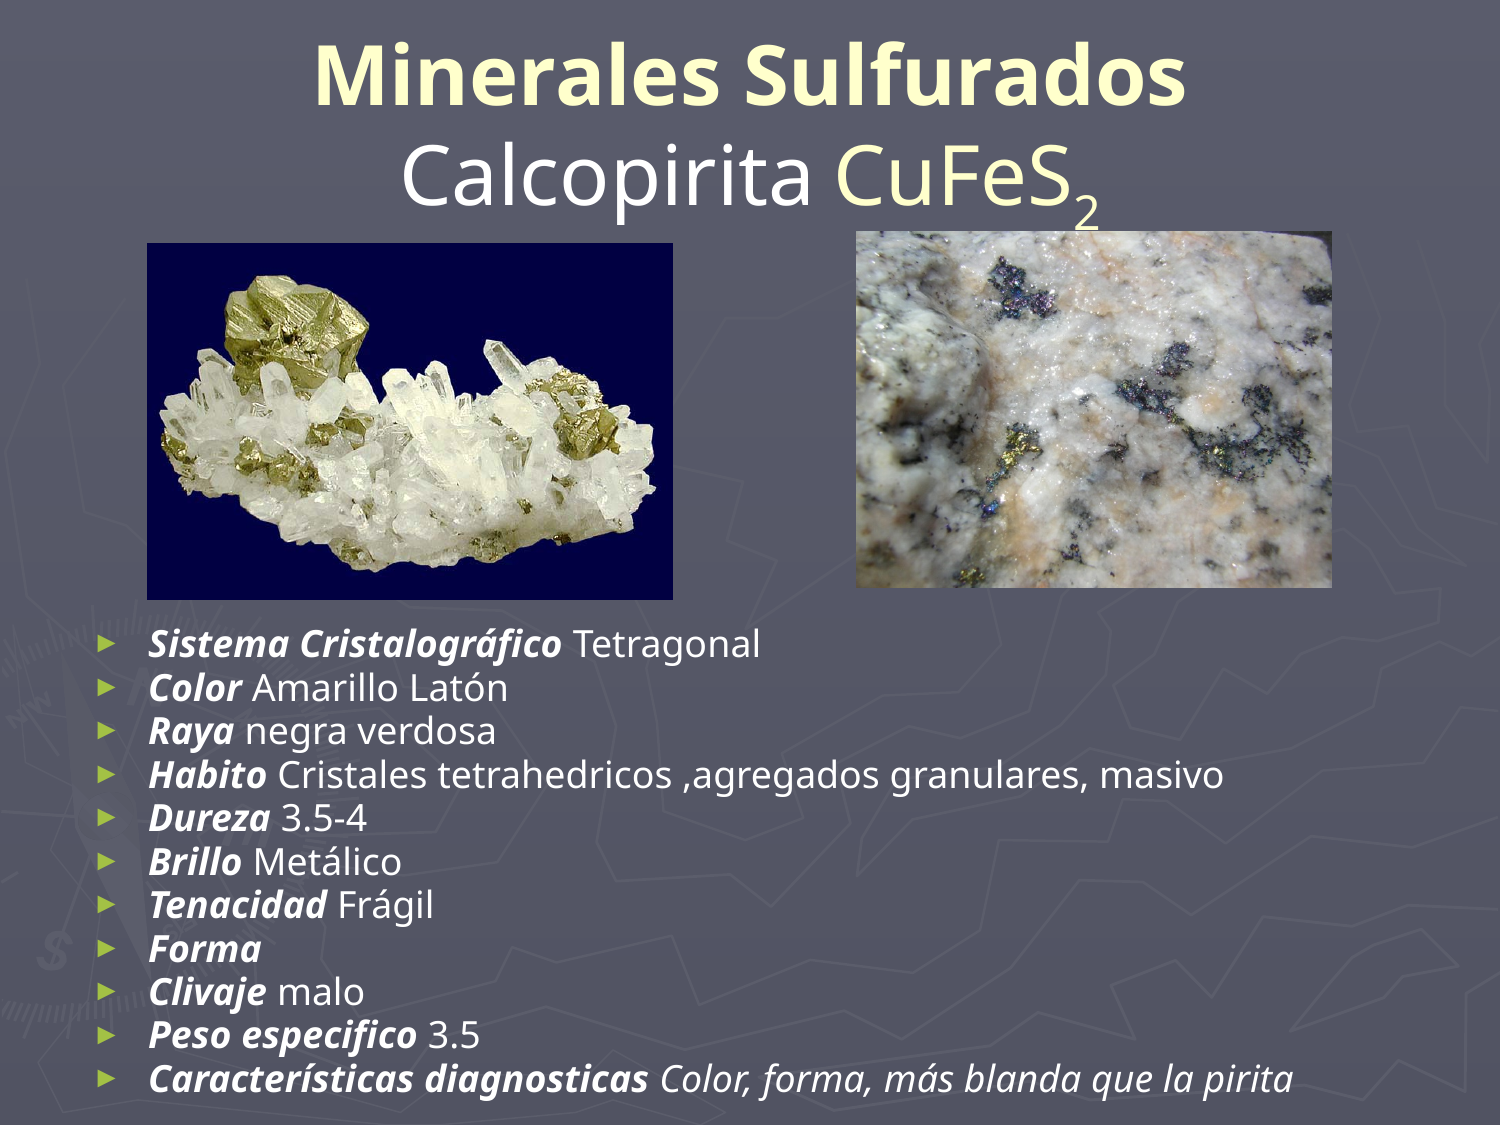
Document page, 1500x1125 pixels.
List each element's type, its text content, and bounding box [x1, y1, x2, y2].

list Sistema Cristalográfico Tetragonal Color Amarillo Latón Raya negra verdosa Habito Cristales tetrahedricos ,agregados granulares, masivo Dureza 3.5-4 Brillo Metálico Tenacidad Frágil Forma Clivaje malo Peso especifico 3.5 Características diagnosticas Color, forma, más blanda que la pirita [76, 621, 1428, 1025]
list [147, 243, 673, 600]
title Minerales Sulfurados Calcopirita CuFeS2 [49, 37, 1451, 226]
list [855, 231, 1332, 589]
